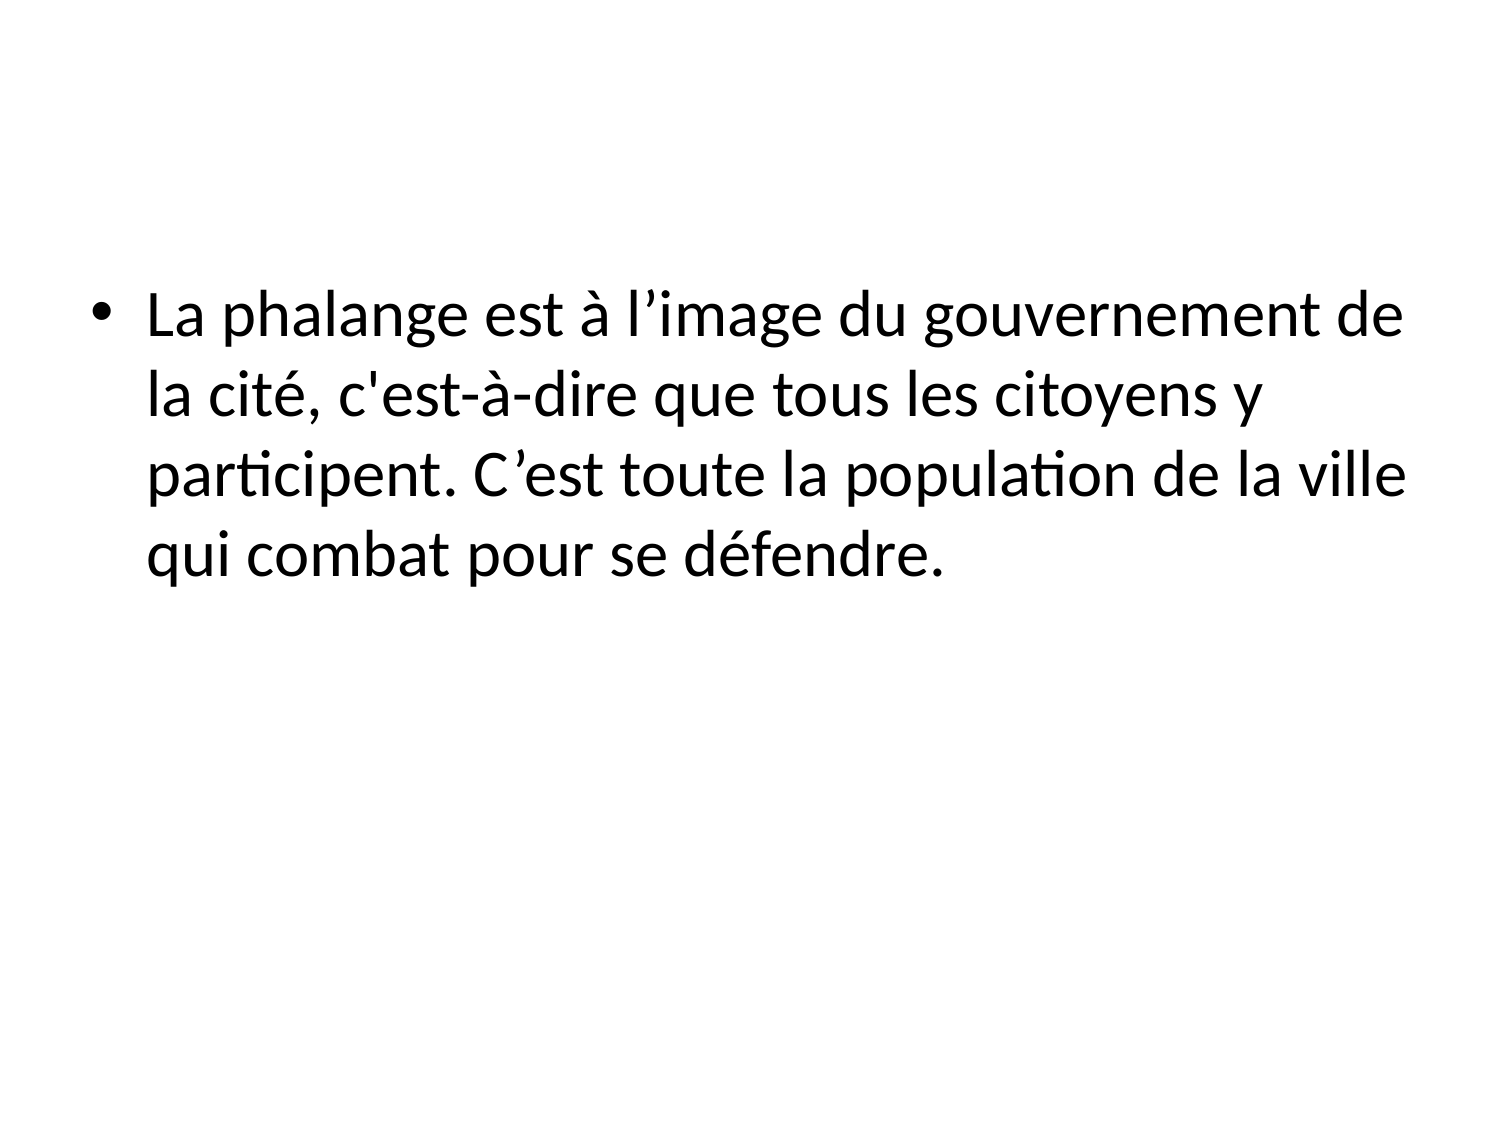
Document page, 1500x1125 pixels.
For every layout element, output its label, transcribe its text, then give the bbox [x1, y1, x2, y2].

list La phalange est à l’image du gouvernement de la cité, c'est-à-dire que tous les citoyens y participent. C’est toute la population de la ville qui combat pour se défendre. [75, 262, 1425, 1005]
